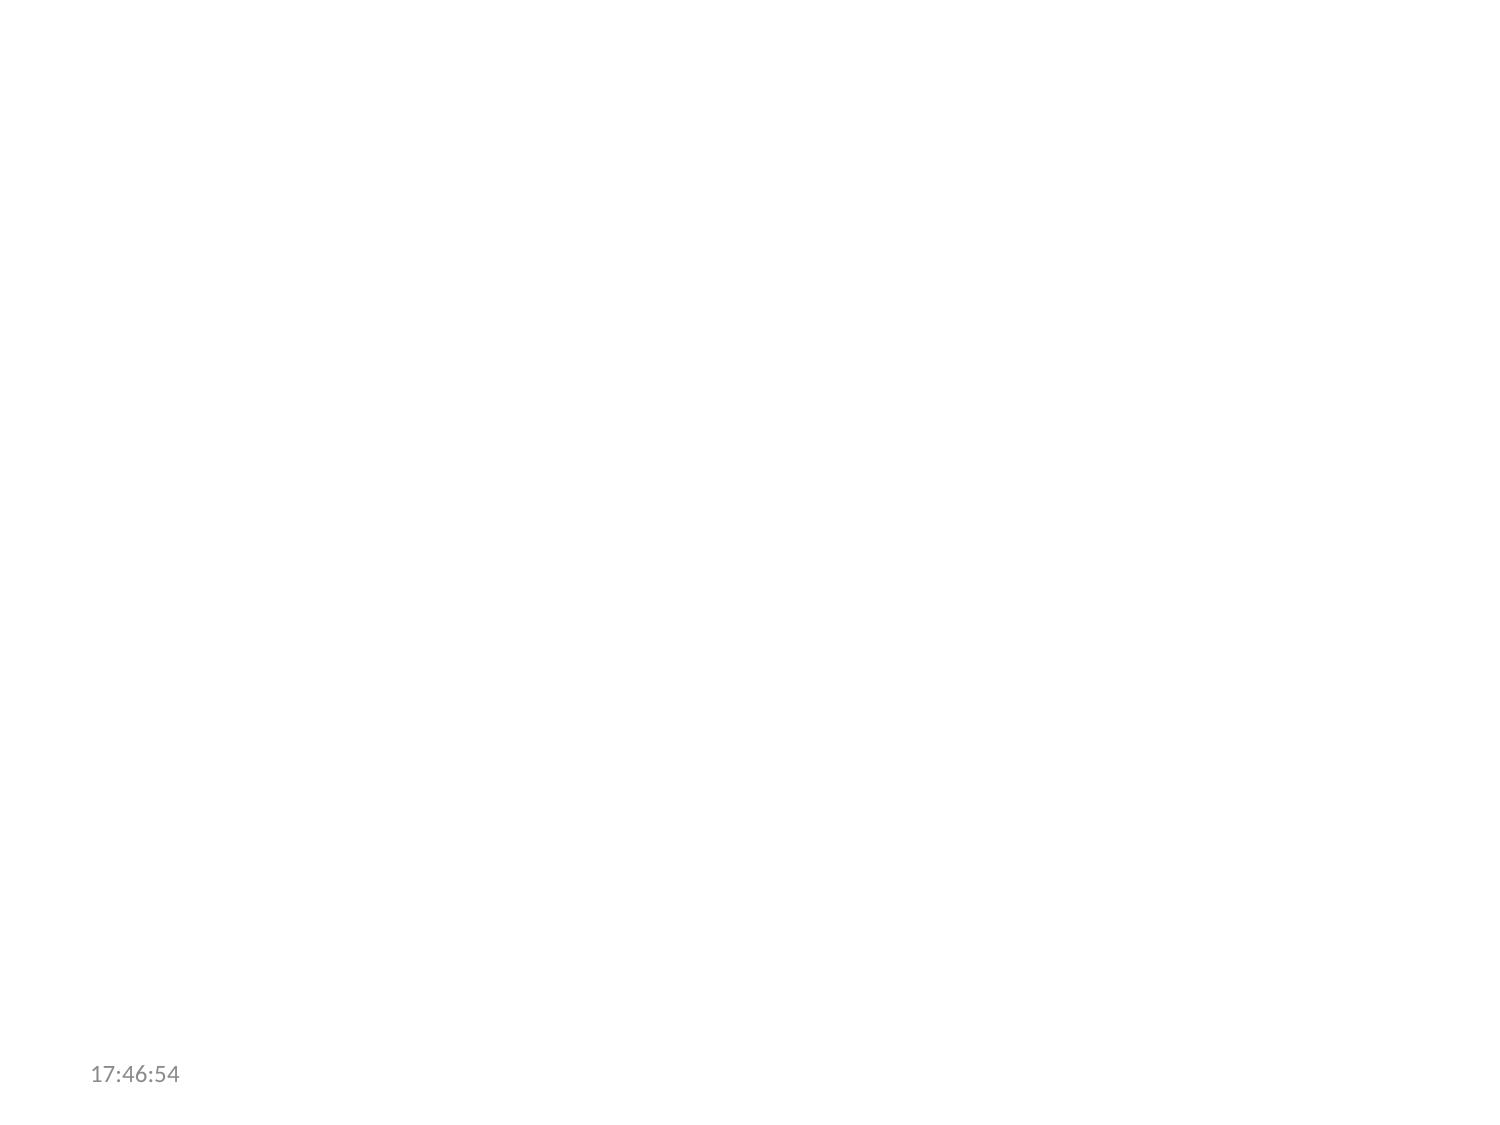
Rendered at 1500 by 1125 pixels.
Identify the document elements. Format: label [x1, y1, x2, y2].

slide_number [75, 1042, 425, 1103]
